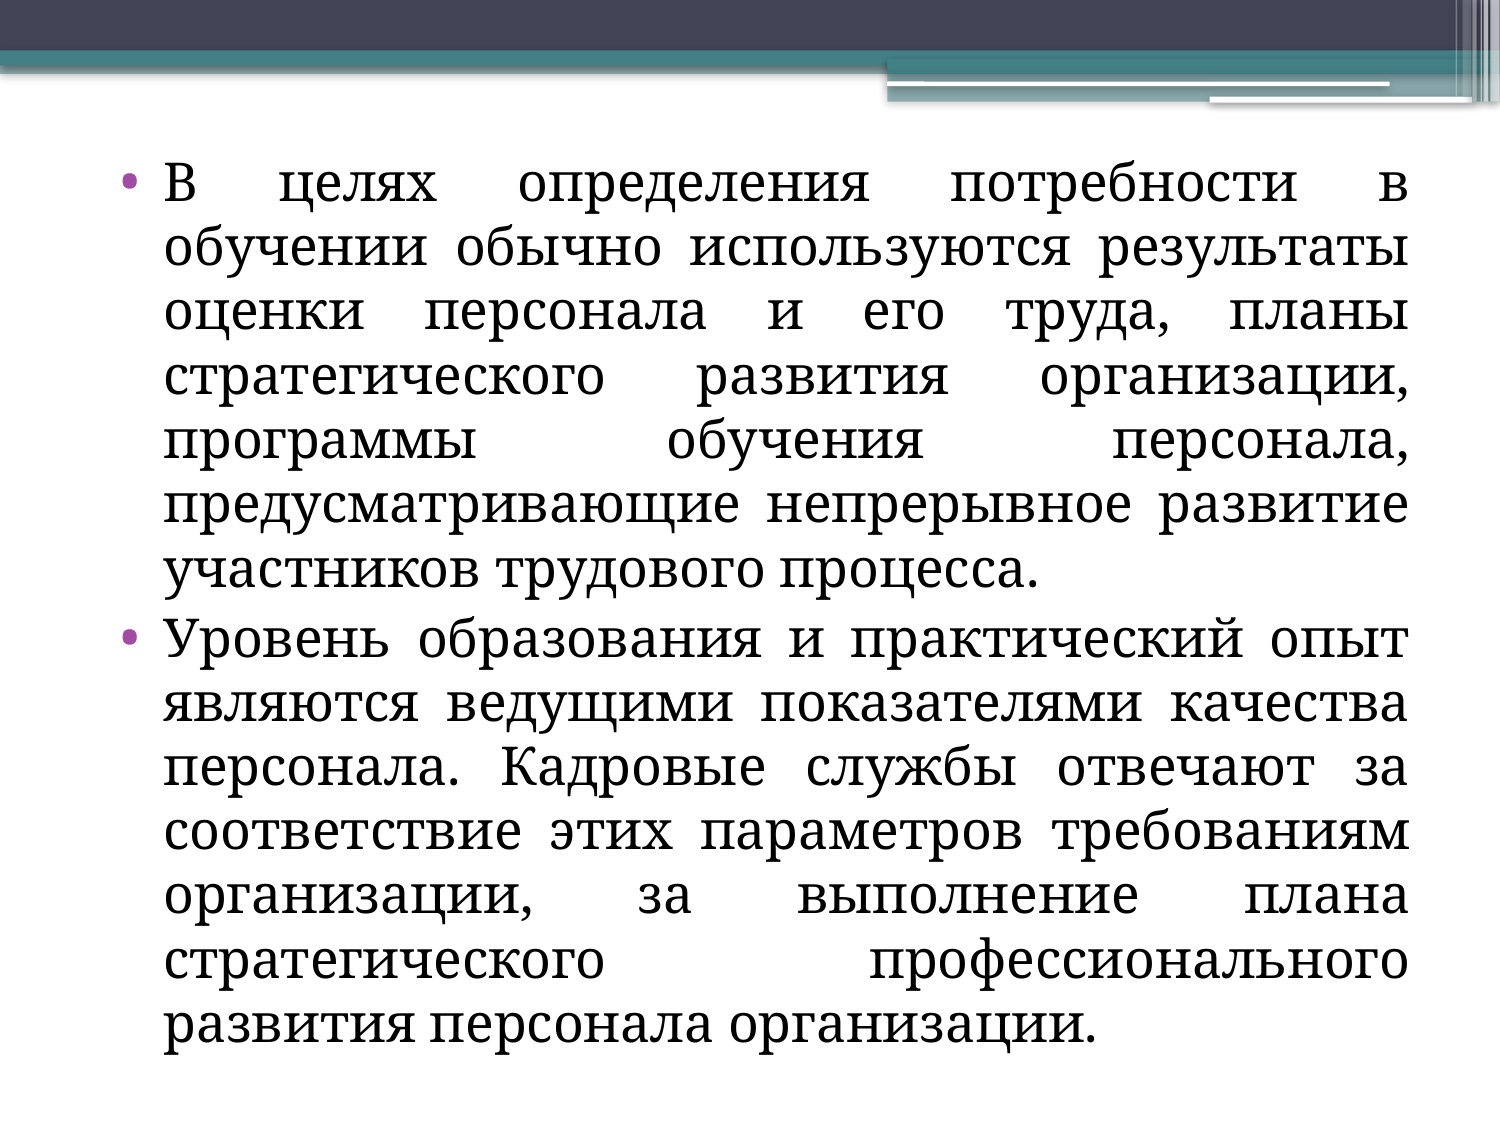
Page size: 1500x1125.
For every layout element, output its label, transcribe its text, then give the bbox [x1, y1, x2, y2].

list В целях определения потребности в обучении обычно используются результаты оценки персонала и его труда, планы стратегического развития организации, программы обучения персонала, предусматривающие непрерывное развитие участников трудового процесса. Уровень образования и практический опыт являются ведущими показателями качества персонала. Кадровые службы отвечают за соответствие этих параметров требованиям организации, за выполнение плана стратегического профессионального развития персонала организации. [93, 140, 1425, 1079]
